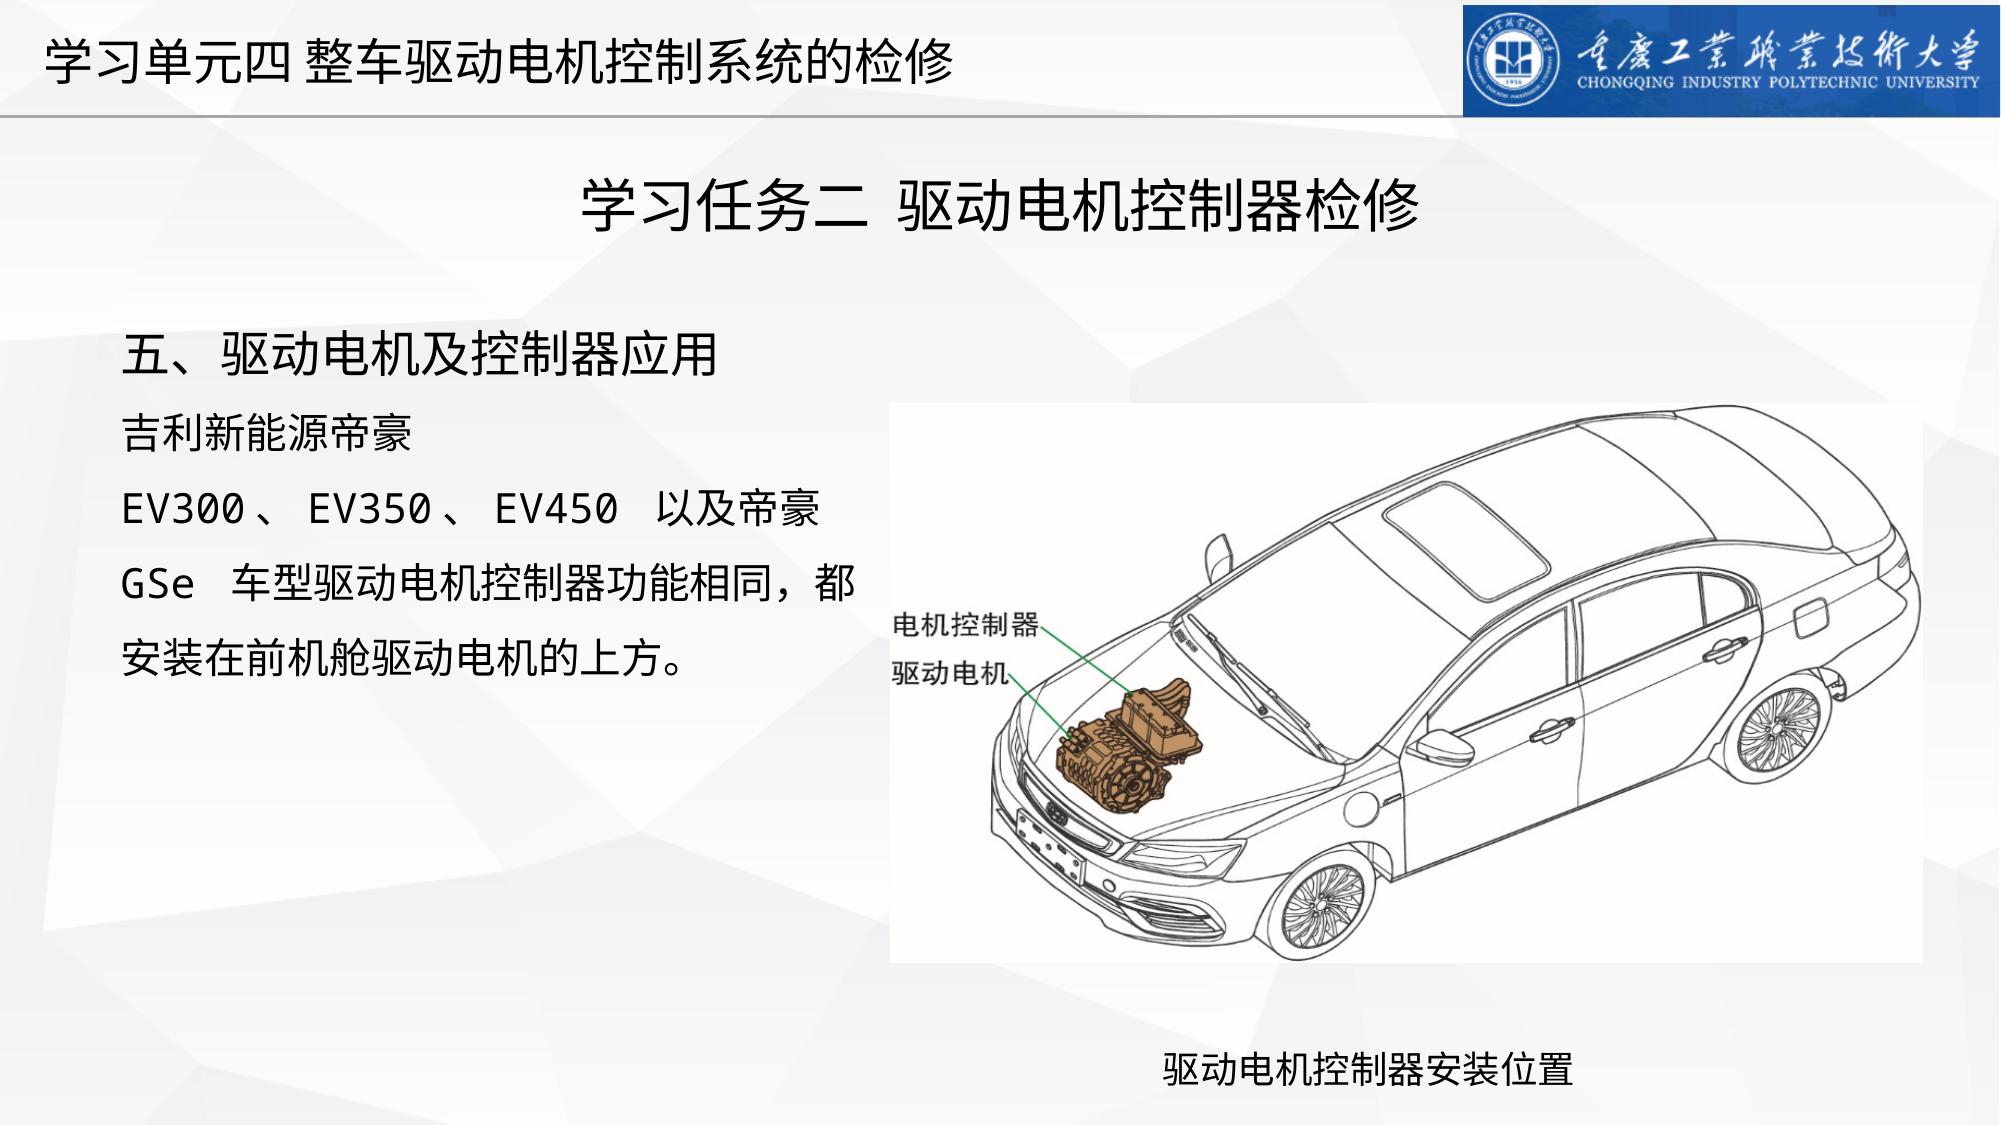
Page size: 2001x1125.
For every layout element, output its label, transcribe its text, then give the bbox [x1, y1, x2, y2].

picture [0, 118, 1999, 1125]
text_box 学习任务二 驱动电机控制器检修 [433, 161, 1567, 247]
picture [0, 0, 2001, 117]
text_box 驱动电机控制器安装位置 [1147, 1038, 1756, 1099]
text_box 五、驱动电机及控制器应用 吉利新能源帝豪 EV300、EV350、EV450 以及帝豪 GSe 车型驱动电机控制器功能相同，都安装在前机舱驱动电机的上方。 [105, 284, 873, 690]
